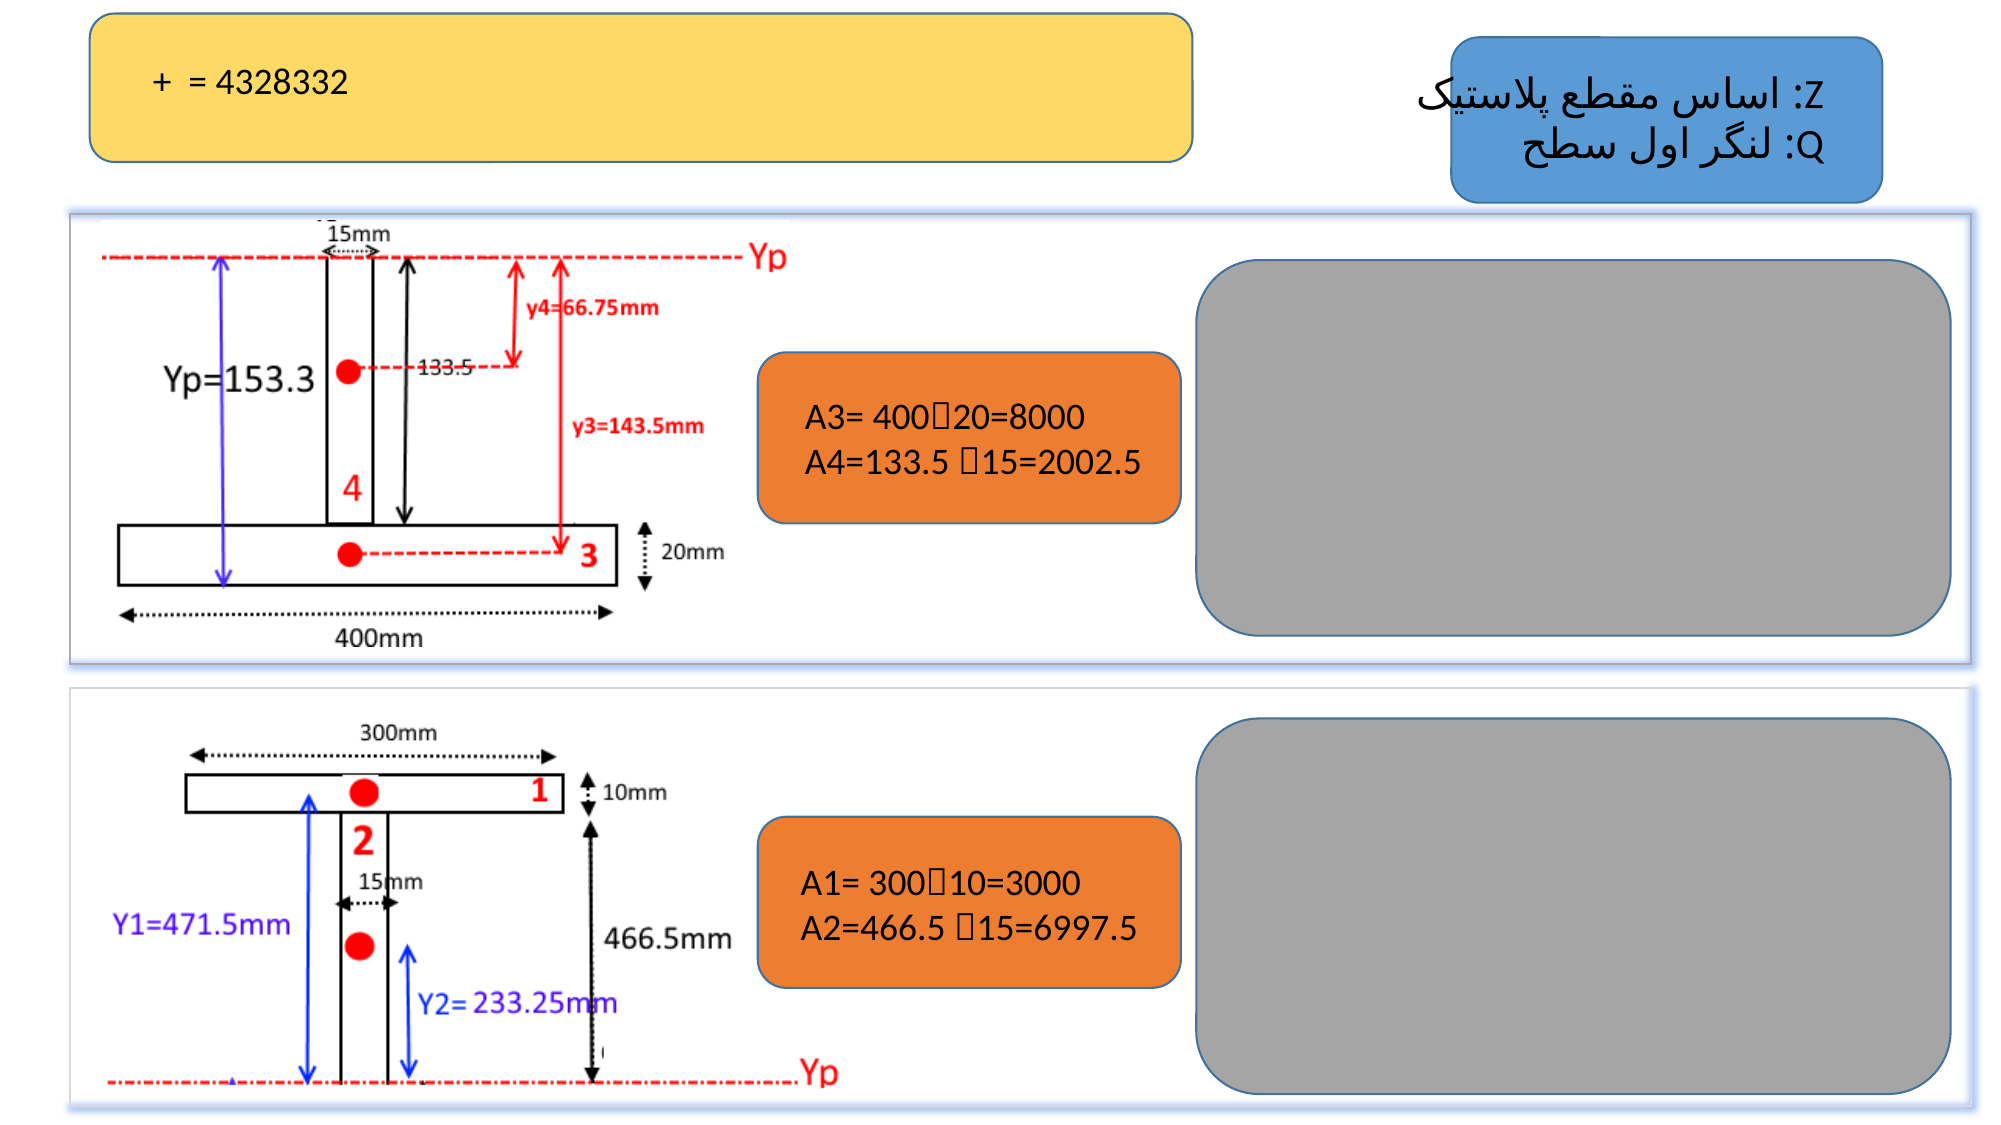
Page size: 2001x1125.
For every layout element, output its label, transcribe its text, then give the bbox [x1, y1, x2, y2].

text_box A3= 40020=8000 A4=133.5 15=2002.5 [790, 384, 1171, 490]
text_box [69, 687, 1972, 1107]
picture [102, 220, 790, 647]
text_box [790, 351, 1182, 525]
text_box [69, 213, 1972, 665]
text_box [88, 12, 1194, 164]
text_box Z: اساس مقطع پلاستیک Q: لنگر اول سطح [1394, 59, 1839, 205]
text_box [1450, 36, 1884, 204]
picture [33, 714, 859, 1105]
